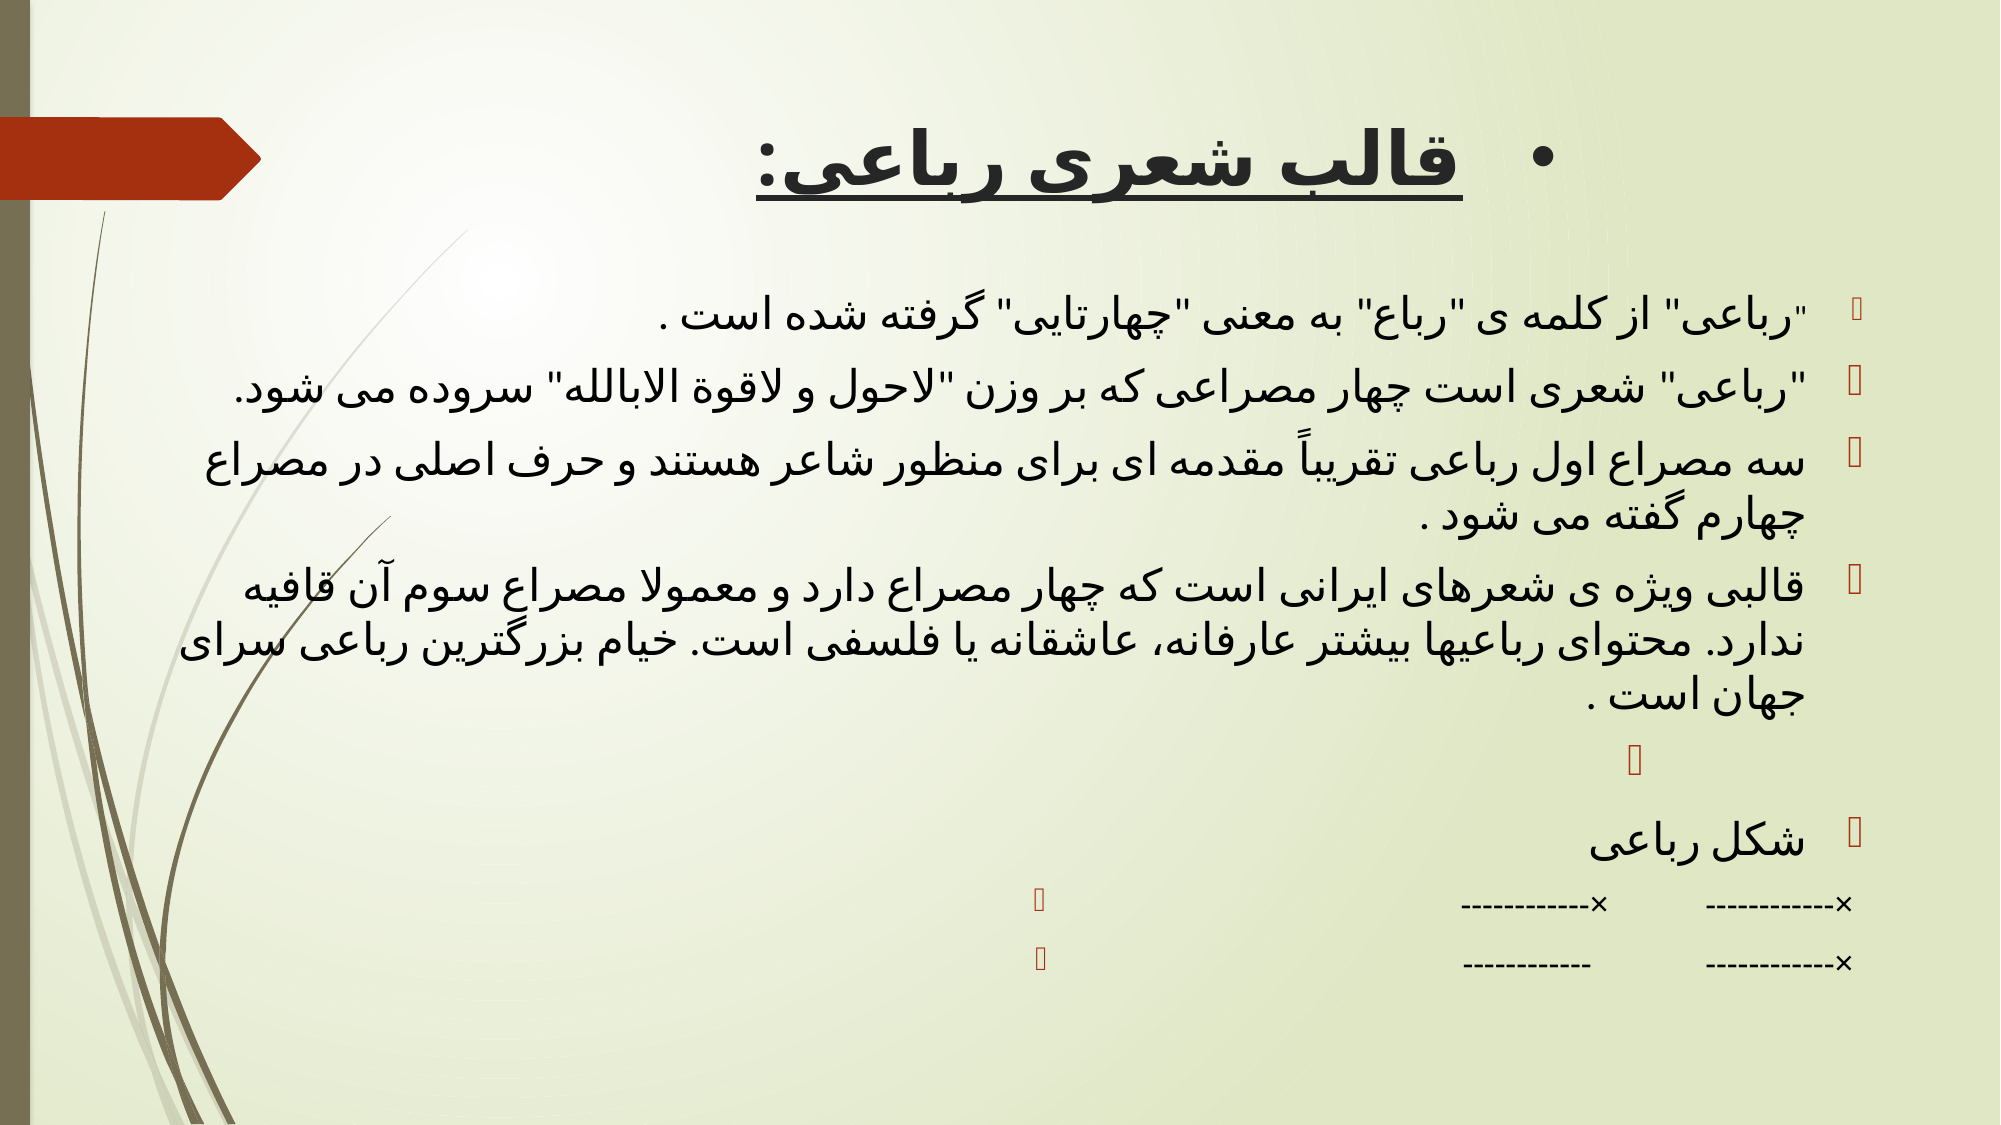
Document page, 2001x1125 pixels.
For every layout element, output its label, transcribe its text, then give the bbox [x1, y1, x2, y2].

text_box [850, 412, 1151, 712]
list "رباعی" از کلمه ی "رباع" به معنی "چهارتایی" گرفته شده است . "رباعی" شعری است چهار مصراعی که بر وزن "لاحول و لاقوة الابالله" سروده می شود. سه مصراع اول رباعی تقریباً مقدمه ای برای منظور شاعر هستند و حرف اصلی در مصراع چهارم گفته می شود . قالبی ویژه ی شعرهای ایرانی است که چهار مصراع دارد و معمولا مصراع سوم آن قافیه ندارد. محتوای رباعیها بیشتر عارفانه، عاشقانه یا فلسفی است. خیام بزرگترین رباعی سرای جهان است . شکل رباعی ------------× ------------× ------------ ------------× [152, 277, 1878, 992]
title قالب شعری رباعی: [425, 102, 1888, 313]
